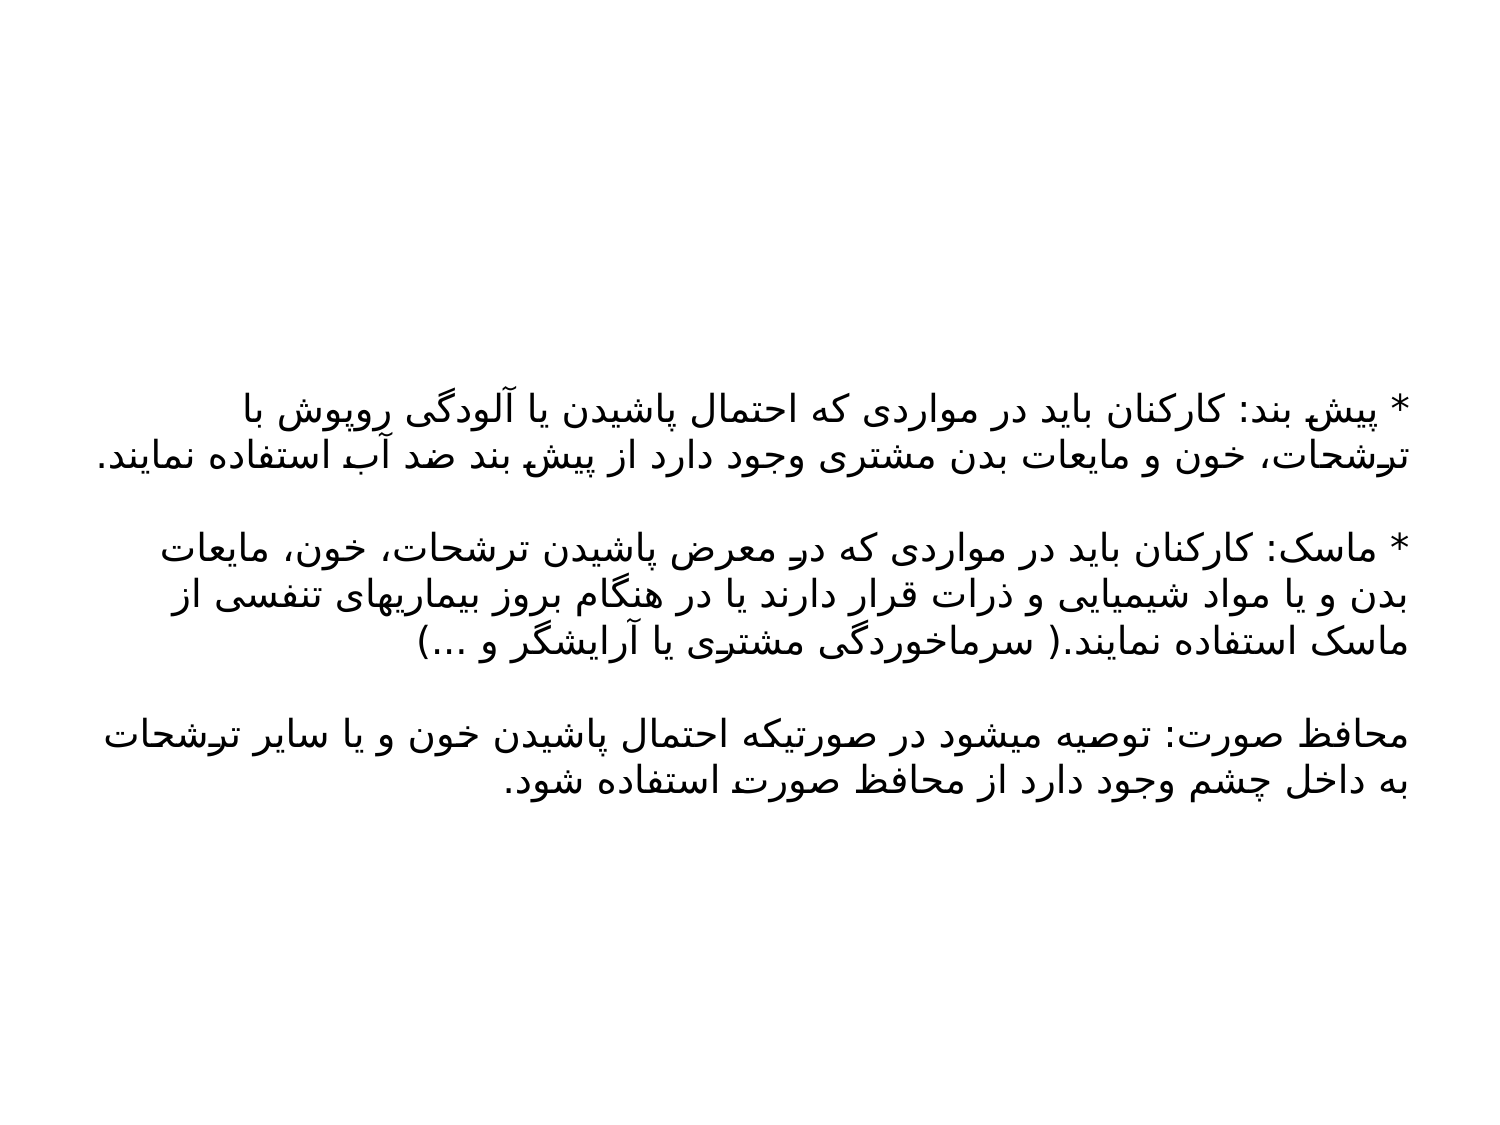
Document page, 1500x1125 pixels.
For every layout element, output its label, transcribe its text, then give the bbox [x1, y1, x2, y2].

title * پیش بند: کارکنان باید در مواردی که احتمال پاشیدن یا آلودگی روپوش با ترشحات، خون و مایعات بدن مشتری وجود دارد از پیش بند ضد آب استفاده نمایند. * ماسک: کارکنان باید در مواردی که در معرض پاشیدن ترشحات، خون، مایعات بدن و یا مواد شیمیایی و ذرات قرار دارند یا در هنگام بروز بیماریهای تنفسی از ماسک استفاده نمایند.( سرماخوردگی مشتری یا آرایشگر و ...) محافظ صورت: توصیه میشود در صورتیکه احتمال پاشیدن خون و یا سایر ترشحات به داخل چشم وجود دارد از محافظ صورت استفاده شود. [75, 351, 1425, 973]
